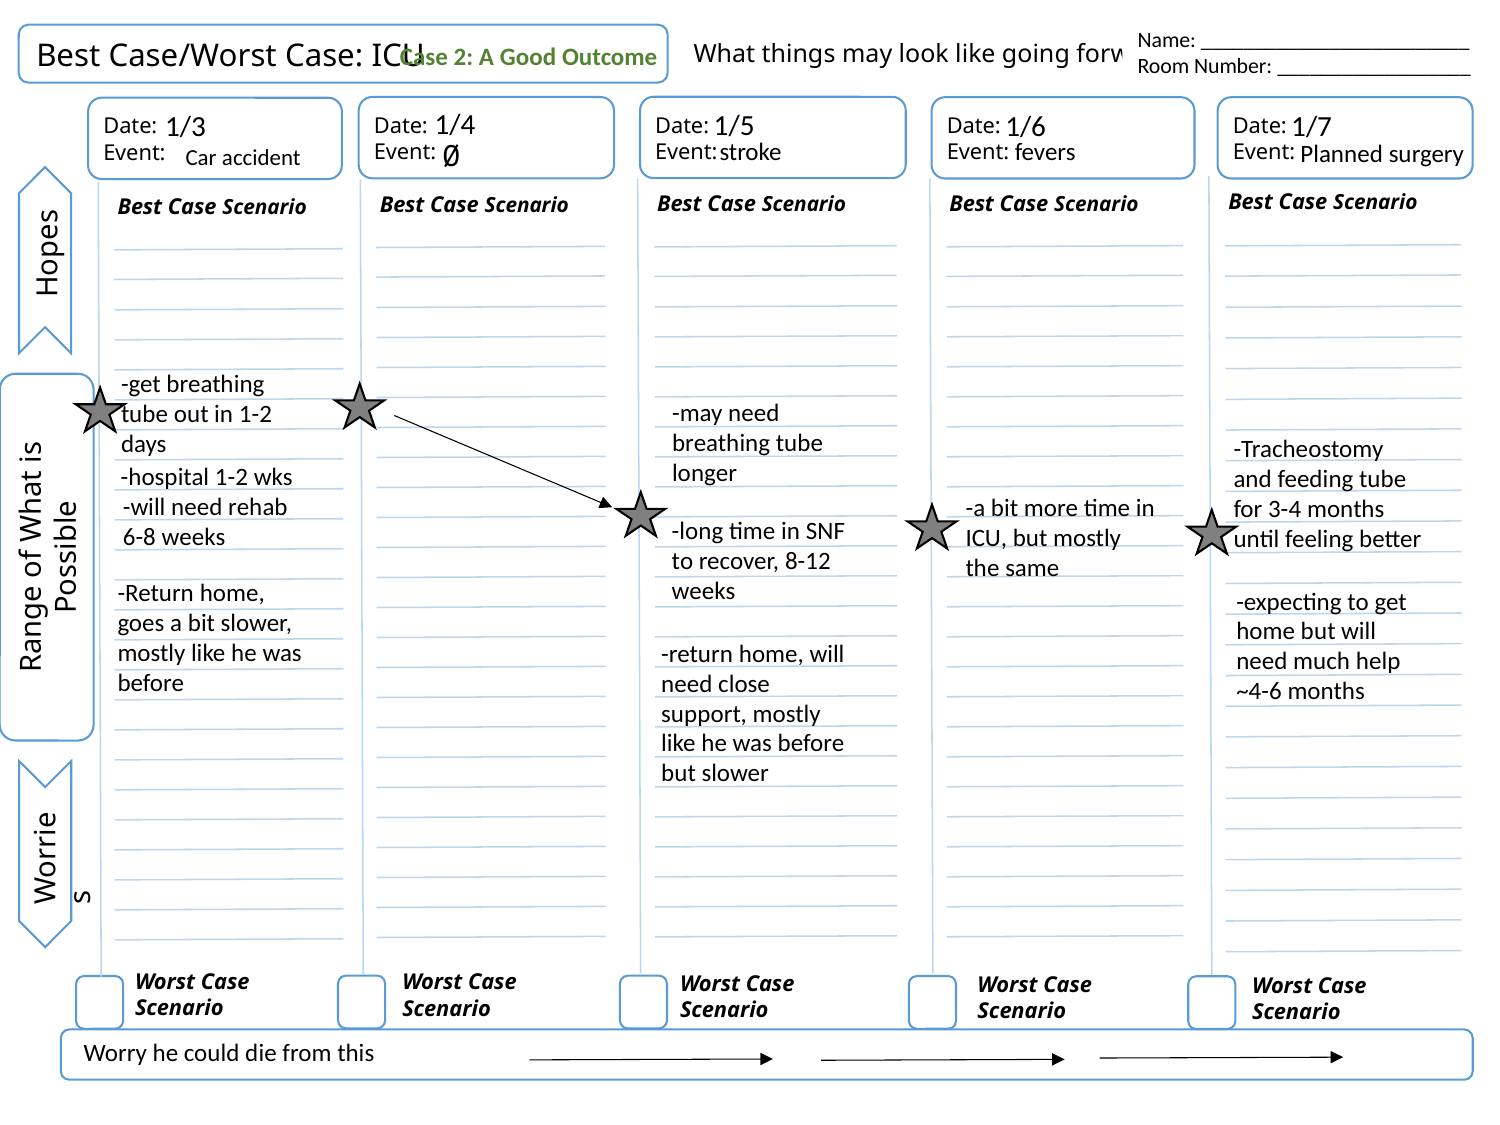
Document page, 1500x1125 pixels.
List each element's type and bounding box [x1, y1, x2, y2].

text_box [394, 415, 613, 508]
text_box [17, 11, 1500, 1080]
